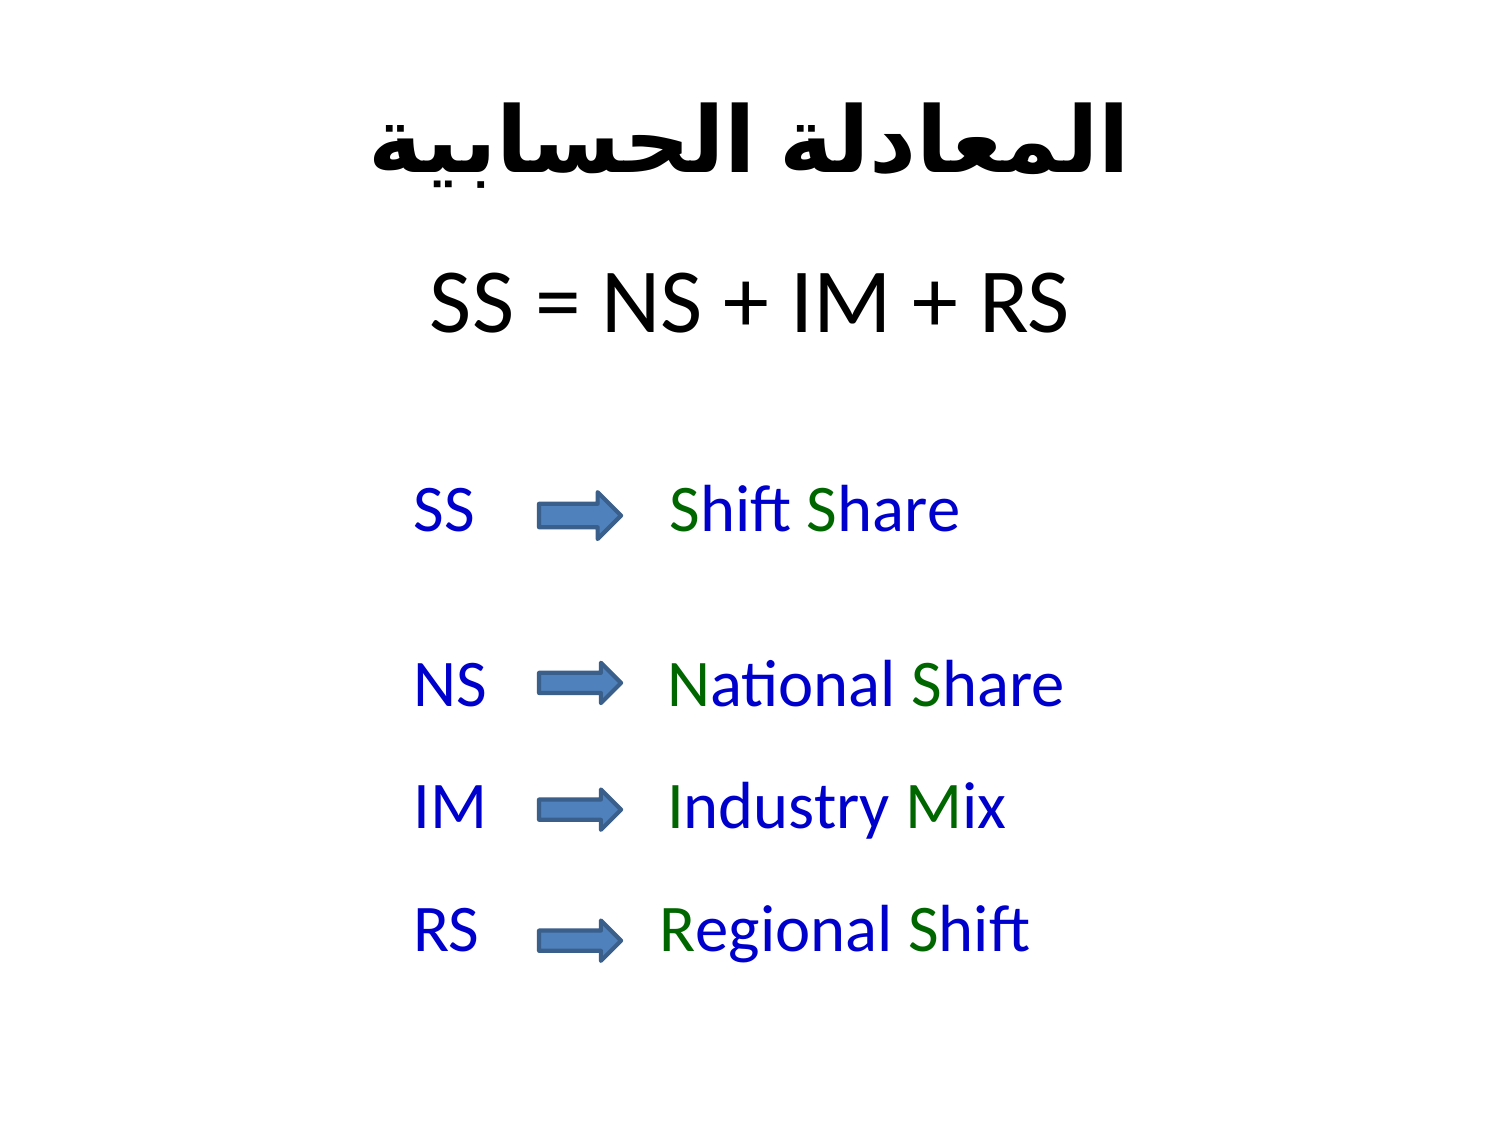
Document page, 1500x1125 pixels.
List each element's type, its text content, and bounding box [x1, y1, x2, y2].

title المعادلة الحسابية SS = NS + IM + RS [75, 45, 1425, 387]
list SS Shift Share NS National Share IM Industry Mix RS Regional Shift [398, 457, 1254, 1043]
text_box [538, 491, 622, 962]
